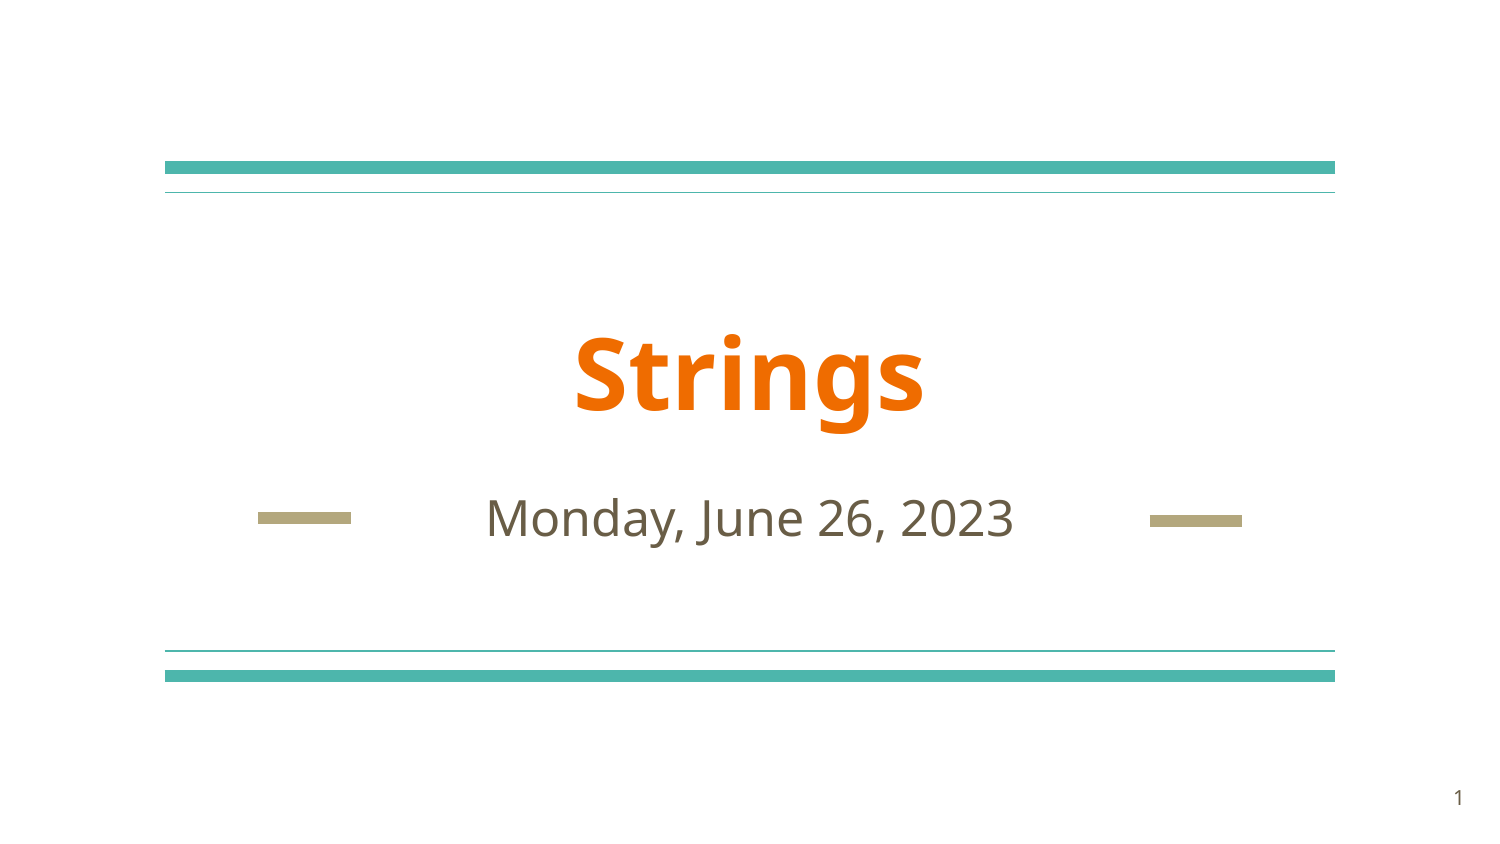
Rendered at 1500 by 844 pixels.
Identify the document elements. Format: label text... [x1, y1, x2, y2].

slide_number ‹#› [1389, 764, 1480, 830]
subtitle Monday, June 26, 2023 [350, 467, 1150, 598]
title Strings [164, 287, 1336, 456]
